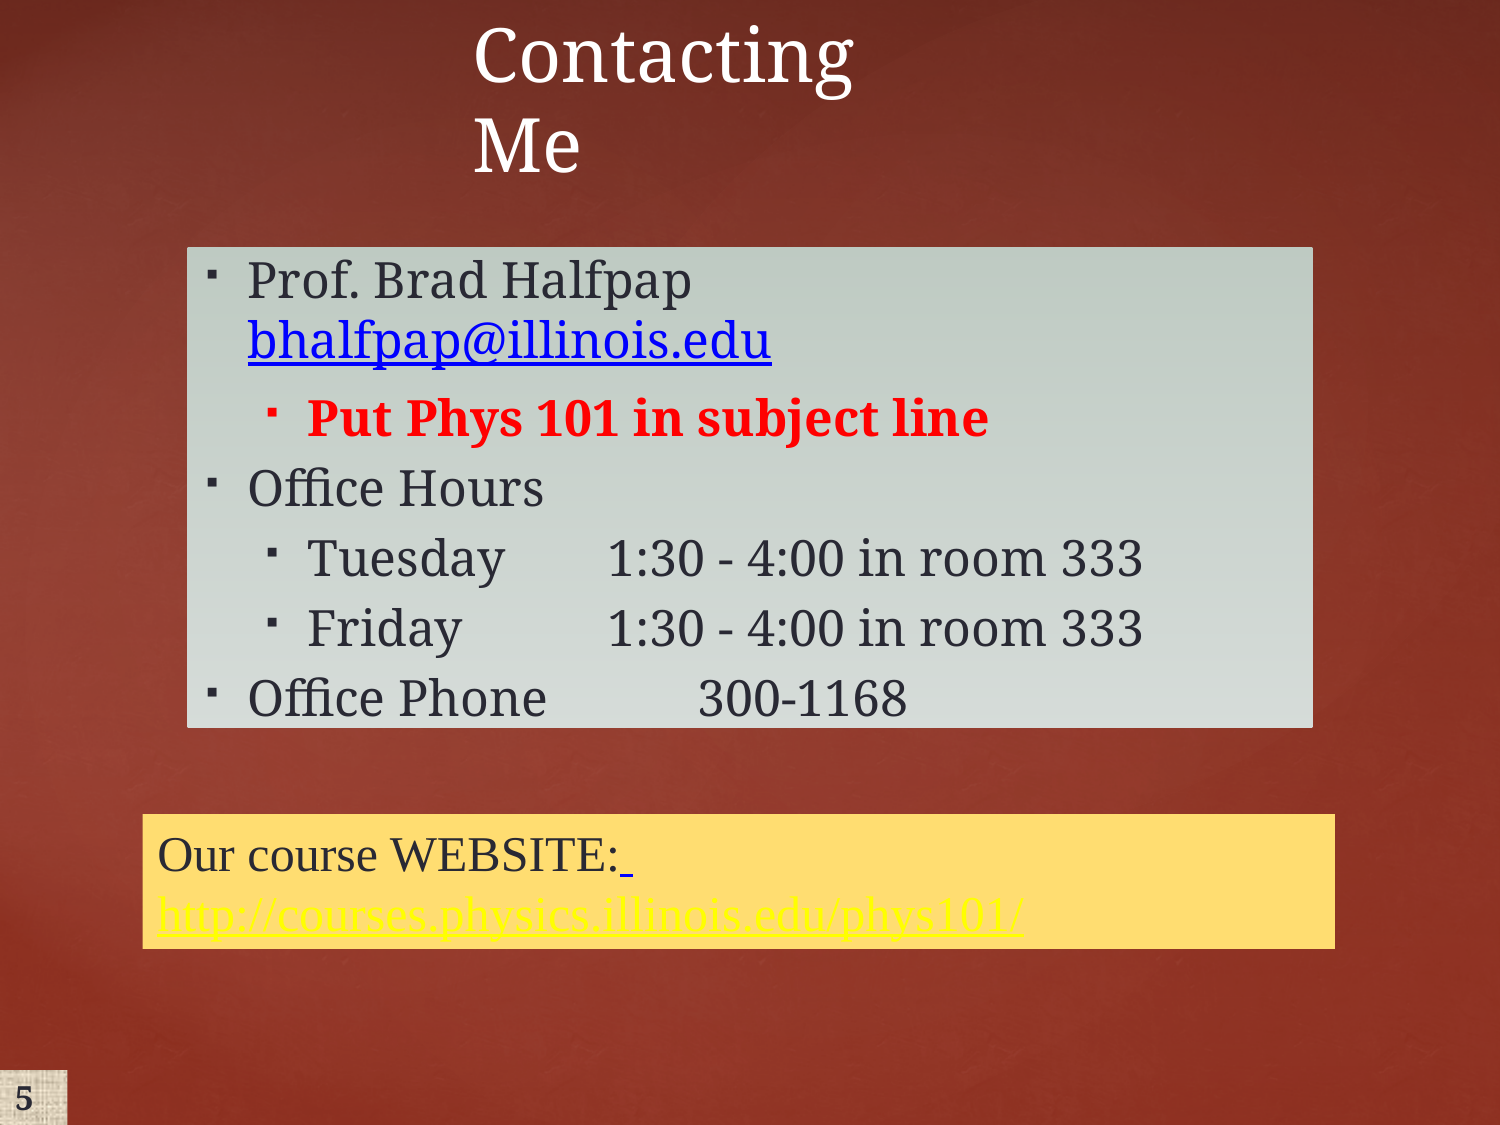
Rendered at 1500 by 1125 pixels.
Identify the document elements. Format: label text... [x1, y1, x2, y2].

text_box Our course WEBSITE: http://courses.physics.illinois.edu/phys101/ [142, 814, 1335, 949]
list Prof. Brad Halfpap bhalfpap@illinois.edu Put Phys 101 in subject line Office Hours Tuesday 1:30 - 4:00 in room 333 Friday 1:30 - 4:00 in room 333 Office Phone 300-1168 [187, 247, 1313, 728]
text_box 5 [0, 1070, 68, 1125]
title Contacting Me [457, 82, 985, 195]
